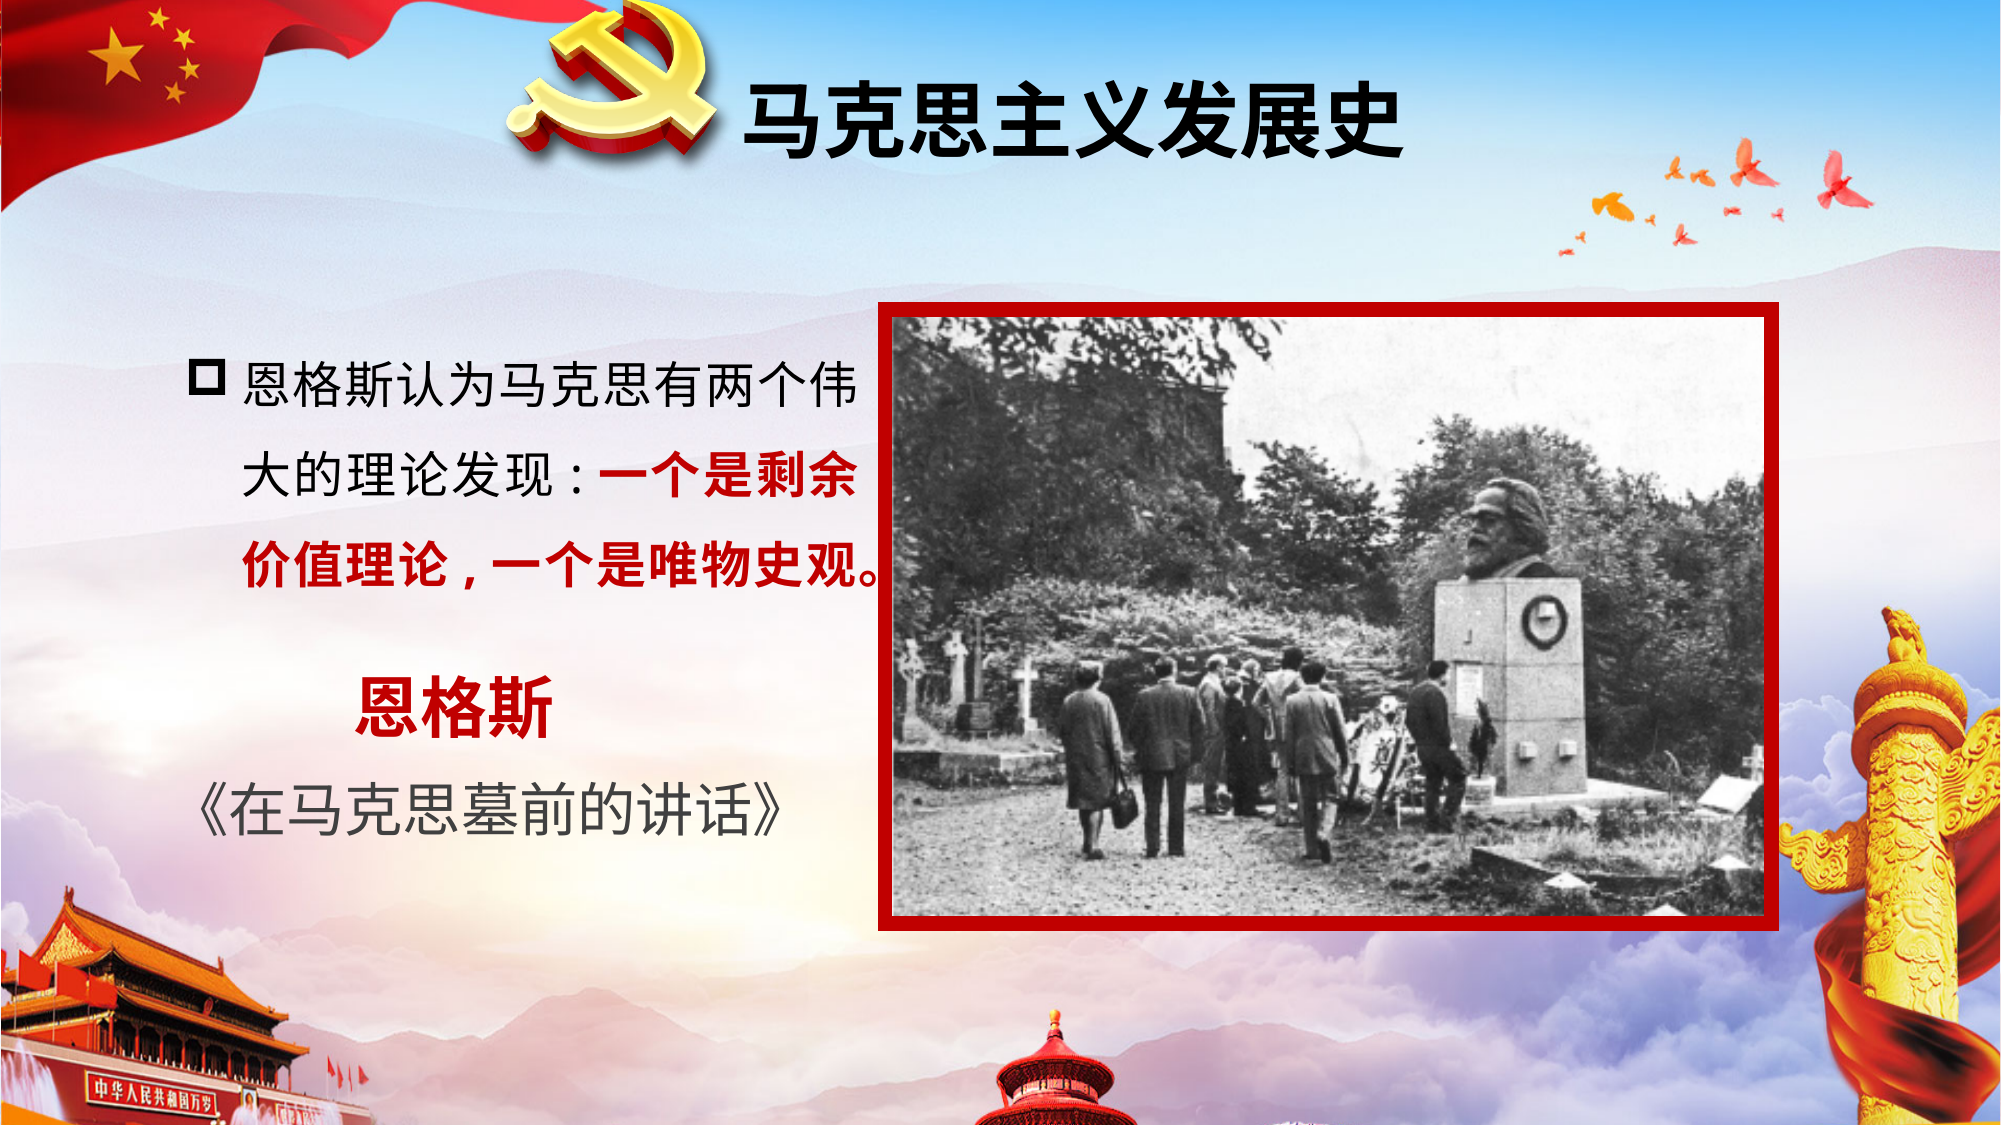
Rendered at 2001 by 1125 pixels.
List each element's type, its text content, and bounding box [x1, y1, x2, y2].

text_box 恩格斯认为马克思有两个伟大的理论发现:一个是剩余价值理论,一个是唯物史观。 [170, 316, 874, 602]
picture [0, 0, 2001, 1125]
text_box 恩格斯 《在马克思墓前的讲话》 [155, 626, 892, 851]
text_box 马克思主义发展史 [735, 60, 1422, 176]
